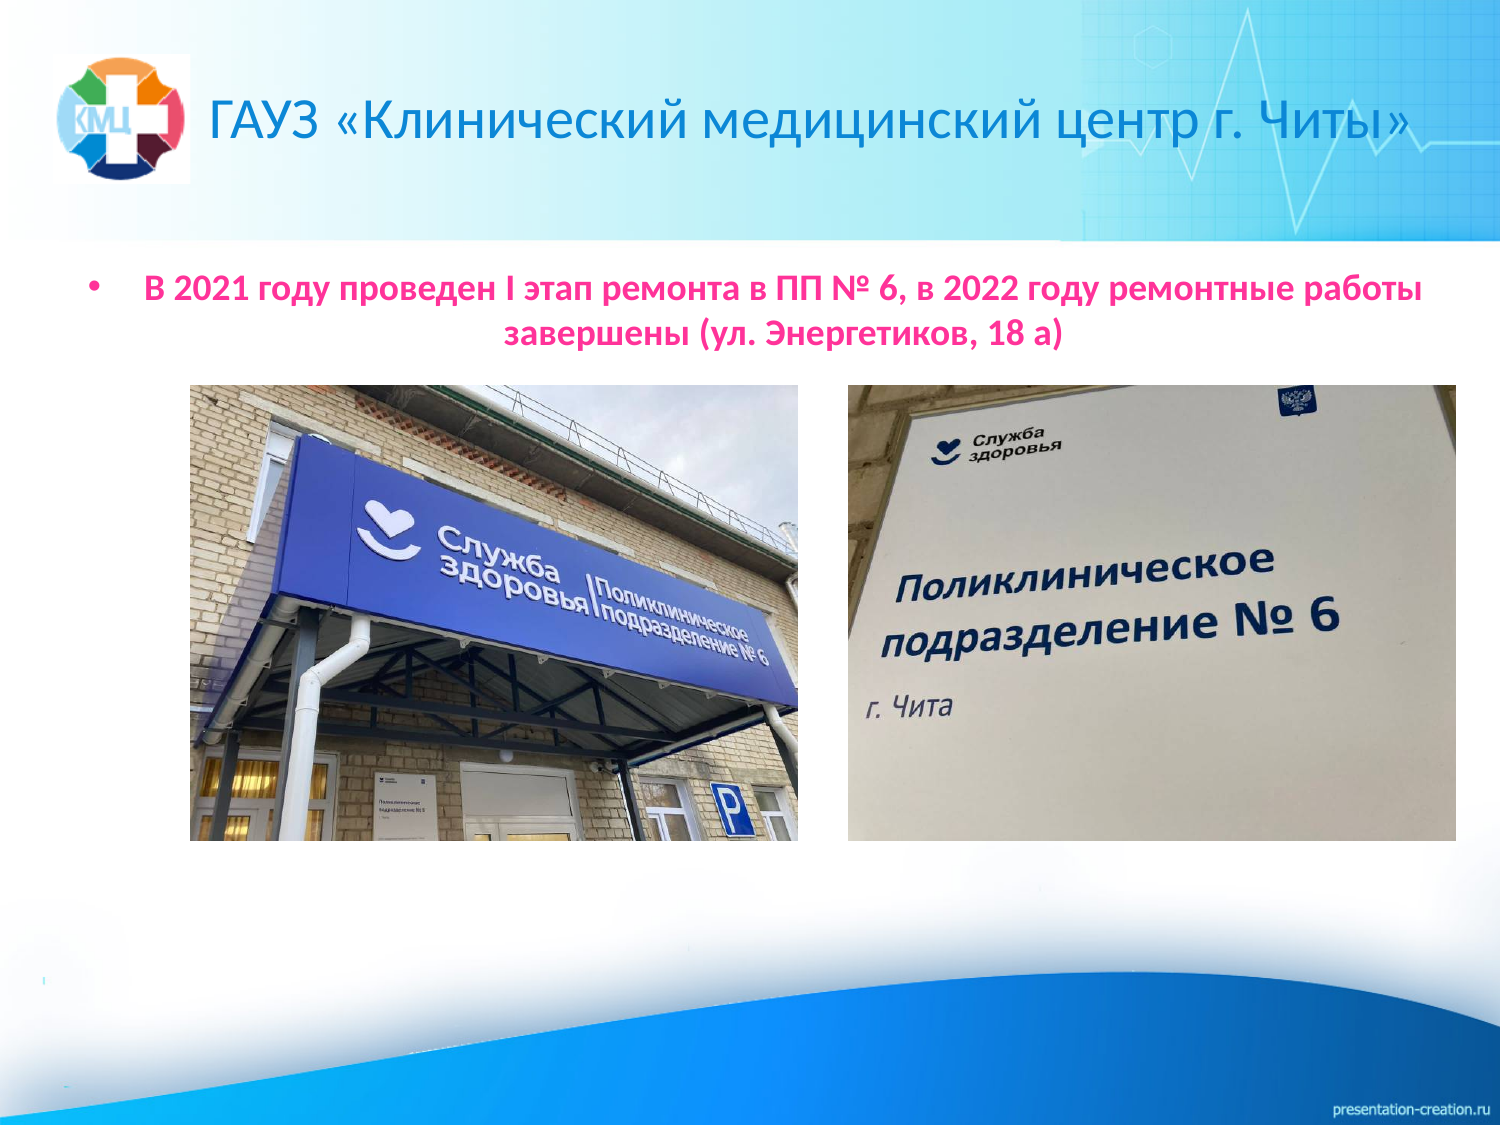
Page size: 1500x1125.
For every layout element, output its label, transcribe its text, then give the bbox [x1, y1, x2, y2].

picture [0, 0, 1500, 1125]
title ГАУЗ «Клинический медицинский центр г. Читы» [29, 10, 1436, 220]
list В 2021 году проведен I этап ремонта в ПП № 6, в 2022 году ремонтные работы завершены (ул. Энергетиков, 18 а) [41, 255, 1471, 1035]
